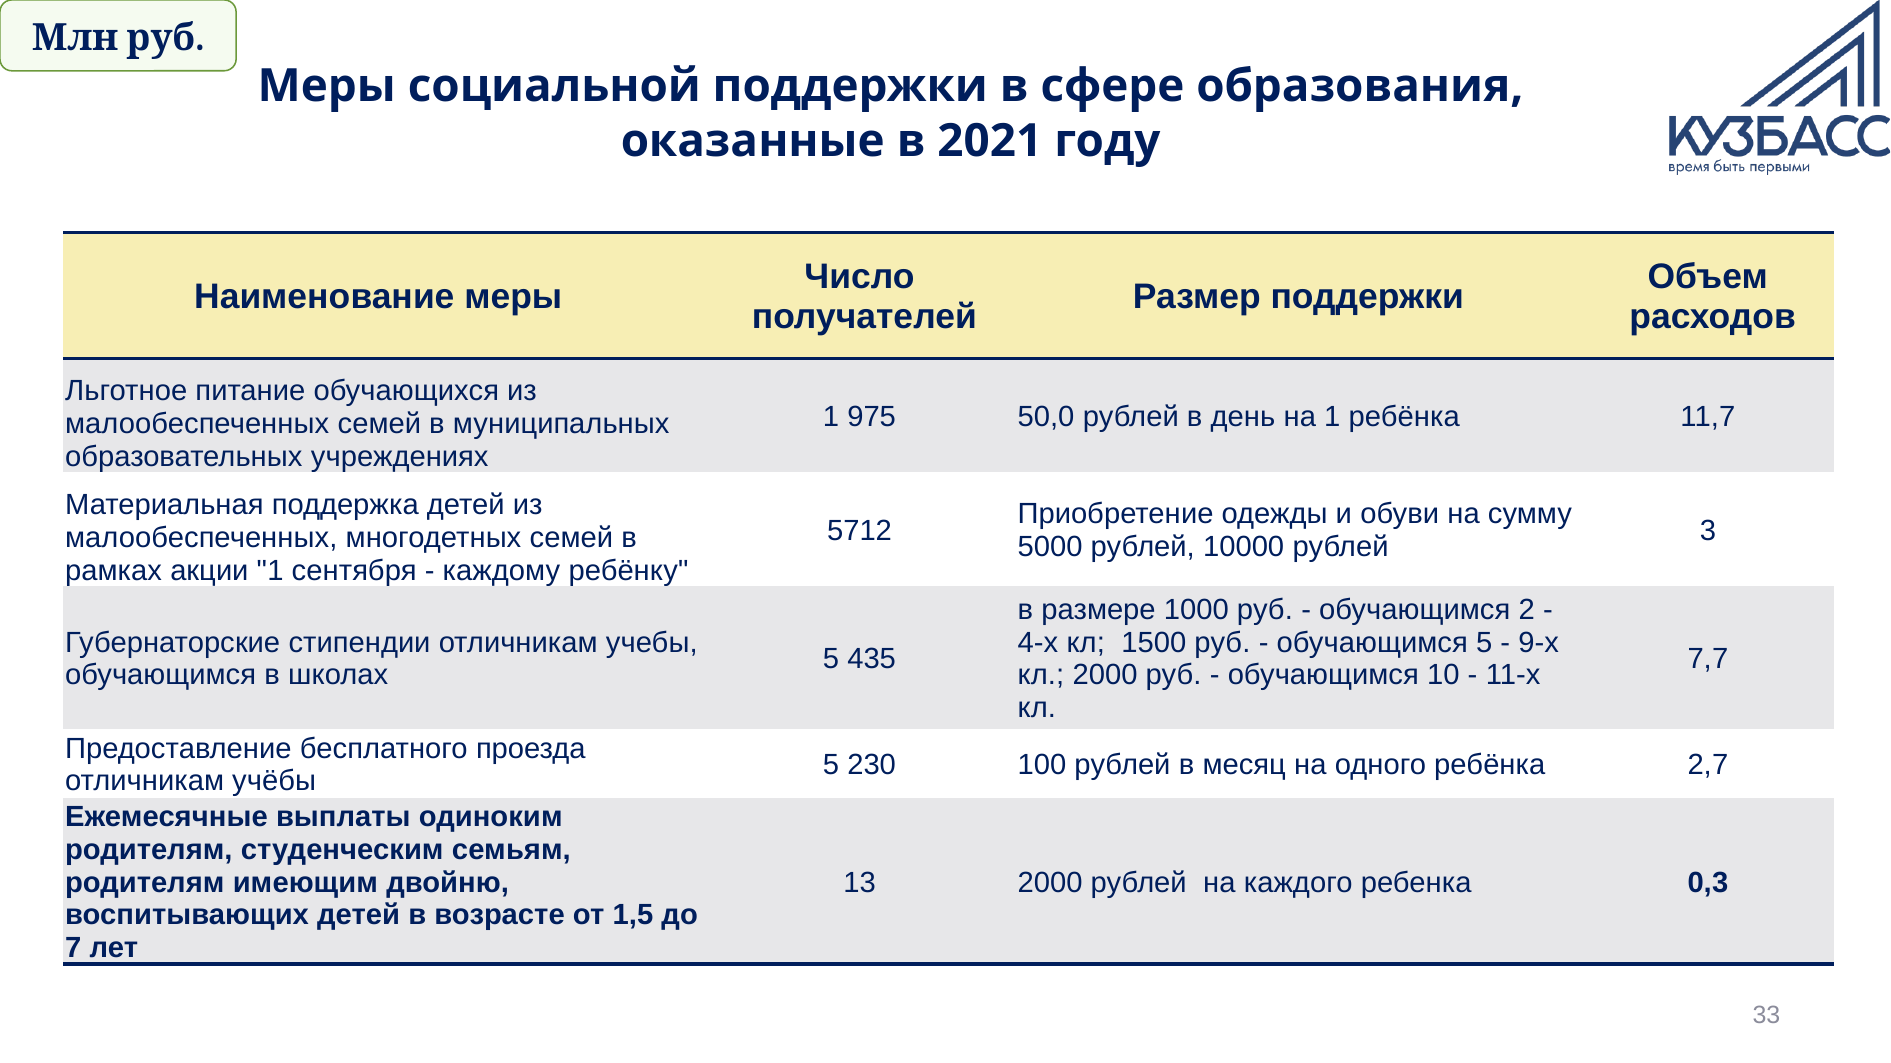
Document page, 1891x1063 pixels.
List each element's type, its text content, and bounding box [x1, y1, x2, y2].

table_header Число получателей [703, 234, 1016, 357]
table_cell Льготное питание обучающихся из малообеспеченных семей в муниципальных образовательных учреждениях [63, 360, 703, 472]
table_cell 5 435 [703, 586, 1016, 729]
table_cell 13 [703, 798, 1016, 962]
table_cell 100 рублей в месяц на одного ребёнка [1016, 729, 1581, 798]
table_header Объем расходов [1581, 234, 1834, 357]
table_cell в размере 1000 руб. - обучающимся 2 - 4-х кл; 1500 руб. - обучающимся 5 - 9-х кл.; 2000 руб. - обучающимся 10 - 11-х кл. [1016, 586, 1581, 729]
table_cell 2000 рублей на каждого ребенка [1016, 798, 1581, 962]
table_cell Приобретение одежды и обуви на сумму 5000 рублей, 10000 рублей [1016, 472, 1581, 586]
picture [1669, 0, 1891, 175]
table_header Размер поддержки [1016, 234, 1581, 357]
table_cell Материальная поддержка детей из малообеспеченных, многодетных семей в рамках акции "1 сентября - каждому ребёнку" [63, 472, 703, 586]
table_cell Ежемесячные выплаты одиноким родителям, студенческим семьям, родителям имеющим двойню, воспитывающих детей в возрасте от 1,5 до 7 лет [63, 798, 703, 962]
table_cell 7,7 [1581, 586, 1834, 729]
table_cell 5712 [703, 472, 1016, 586]
table_cell Губернаторские стипендии отличникам учебы, обучающимся в школах [63, 586, 703, 729]
table_cell 3 [1581, 472, 1834, 586]
title Меры социальной поддержки в сфере образования, оказанные в 2021 году [75, 68, 1662, 154]
table_header Наименование меры [63, 234, 703, 357]
text_box Млн руб. [0, 0, 240, 74]
slide_number 33 [1354, 985, 1796, 1042]
table_cell 5 230 [703, 729, 1016, 798]
table_cell 2,7 [1581, 729, 1834, 798]
table_cell 50,0 рублей в день на 1 ребёнка [1016, 360, 1581, 472]
table_cell 1 975 [703, 360, 1016, 472]
table_cell 0,3 [1581, 798, 1834, 962]
table_cell Предоставление бесплатного проезда отличникам учёбы [63, 729, 703, 798]
table_cell 11,7 [1581, 360, 1834, 472]
